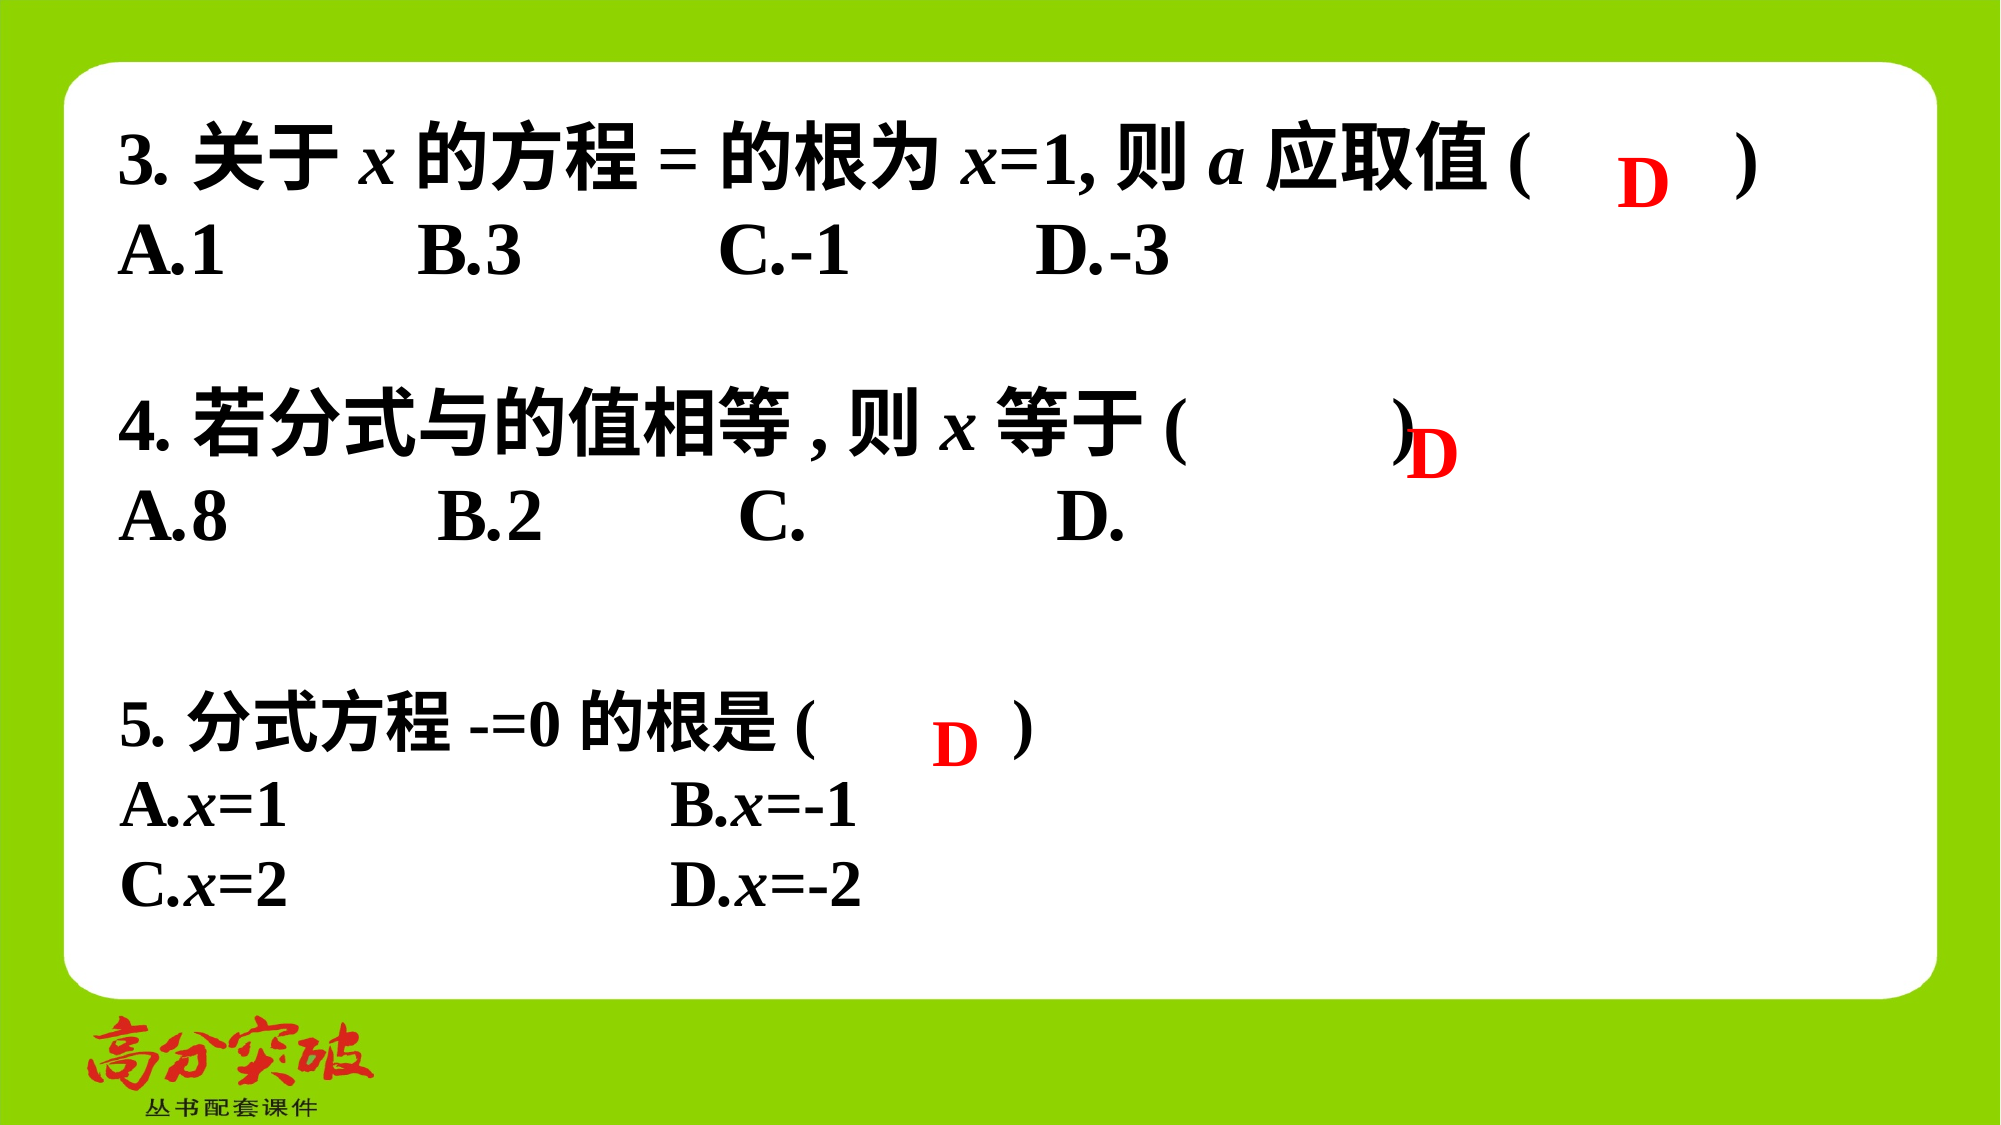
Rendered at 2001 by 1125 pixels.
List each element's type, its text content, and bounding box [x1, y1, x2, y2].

text_box D [1602, 125, 1702, 231]
text_box D [917, 692, 1029, 788]
text_box D [1391, 395, 1479, 501]
picture [0, 0, 2001, 1125]
